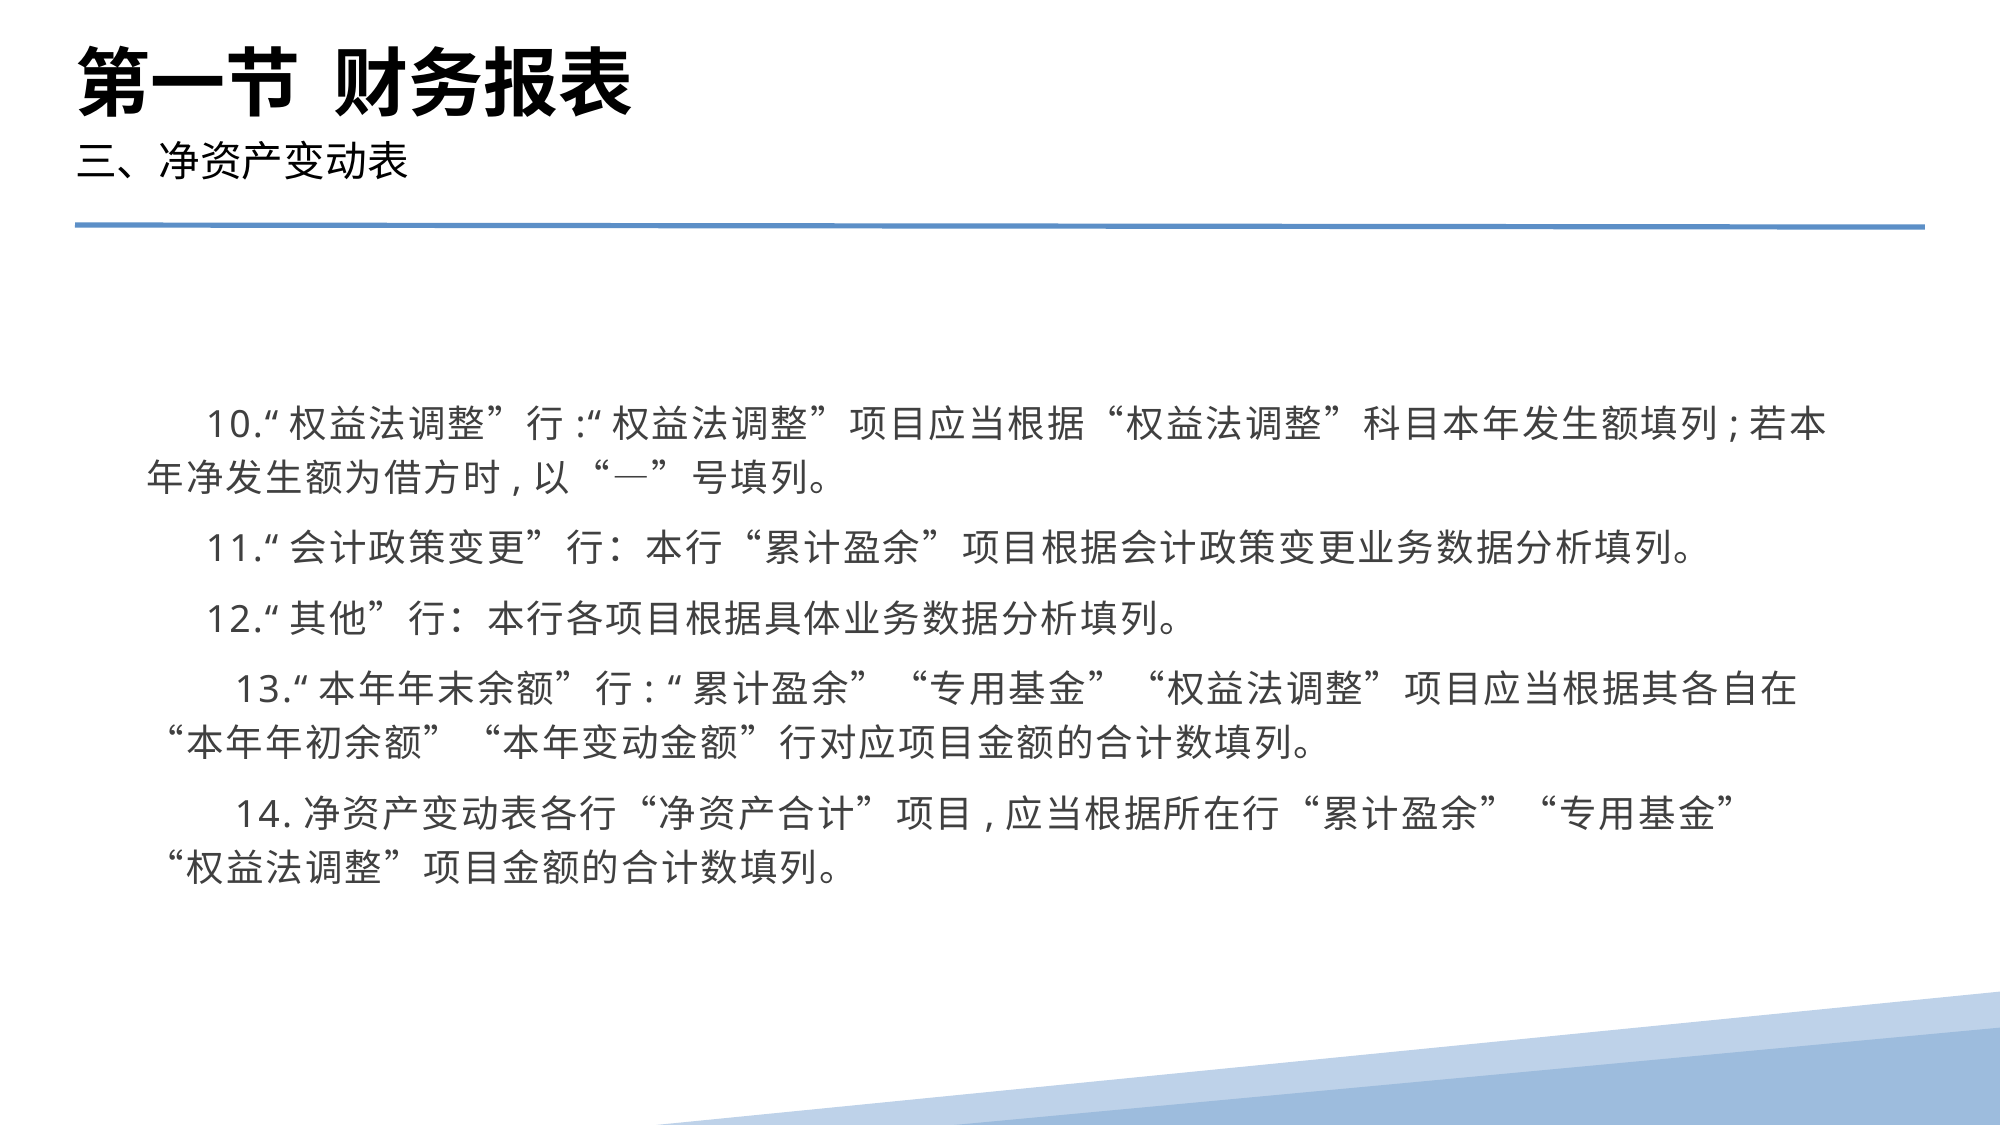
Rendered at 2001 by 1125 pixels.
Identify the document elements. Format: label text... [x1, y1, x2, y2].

text_box 三、净资产变动表 [75, 124, 1925, 200]
text_box 第一节 财务报表 [75, 24, 1925, 124]
text_box 10.“权益法调整”行:“权益法调整”项目应当根据“权益法调整”科目本年发生额填列;若本年净发生额为借方时,以“—”号填列。 11.“会计政策变更”行：本行“累计盈余”项目根据会计政策变更业务数据分析填列。 12.“其他”行：本行各项目根据具体业务数据分析填列。 13.“本年年末余额”行: “累计盈余”“专用基金”“权益法调整”项目应当根据其各自在“本年年初余额”“本年变动金额”行对应项目金额的合计数填列。 14.净资产变动表各行“净资产合计”项目,应当根据所在行“累计盈余”“专用基金”“权益法调整”项目金额的合计数填列。 [136, 252, 1843, 1028]
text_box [74, 224, 1925, 228]
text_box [656, 991, 2000, 1125]
